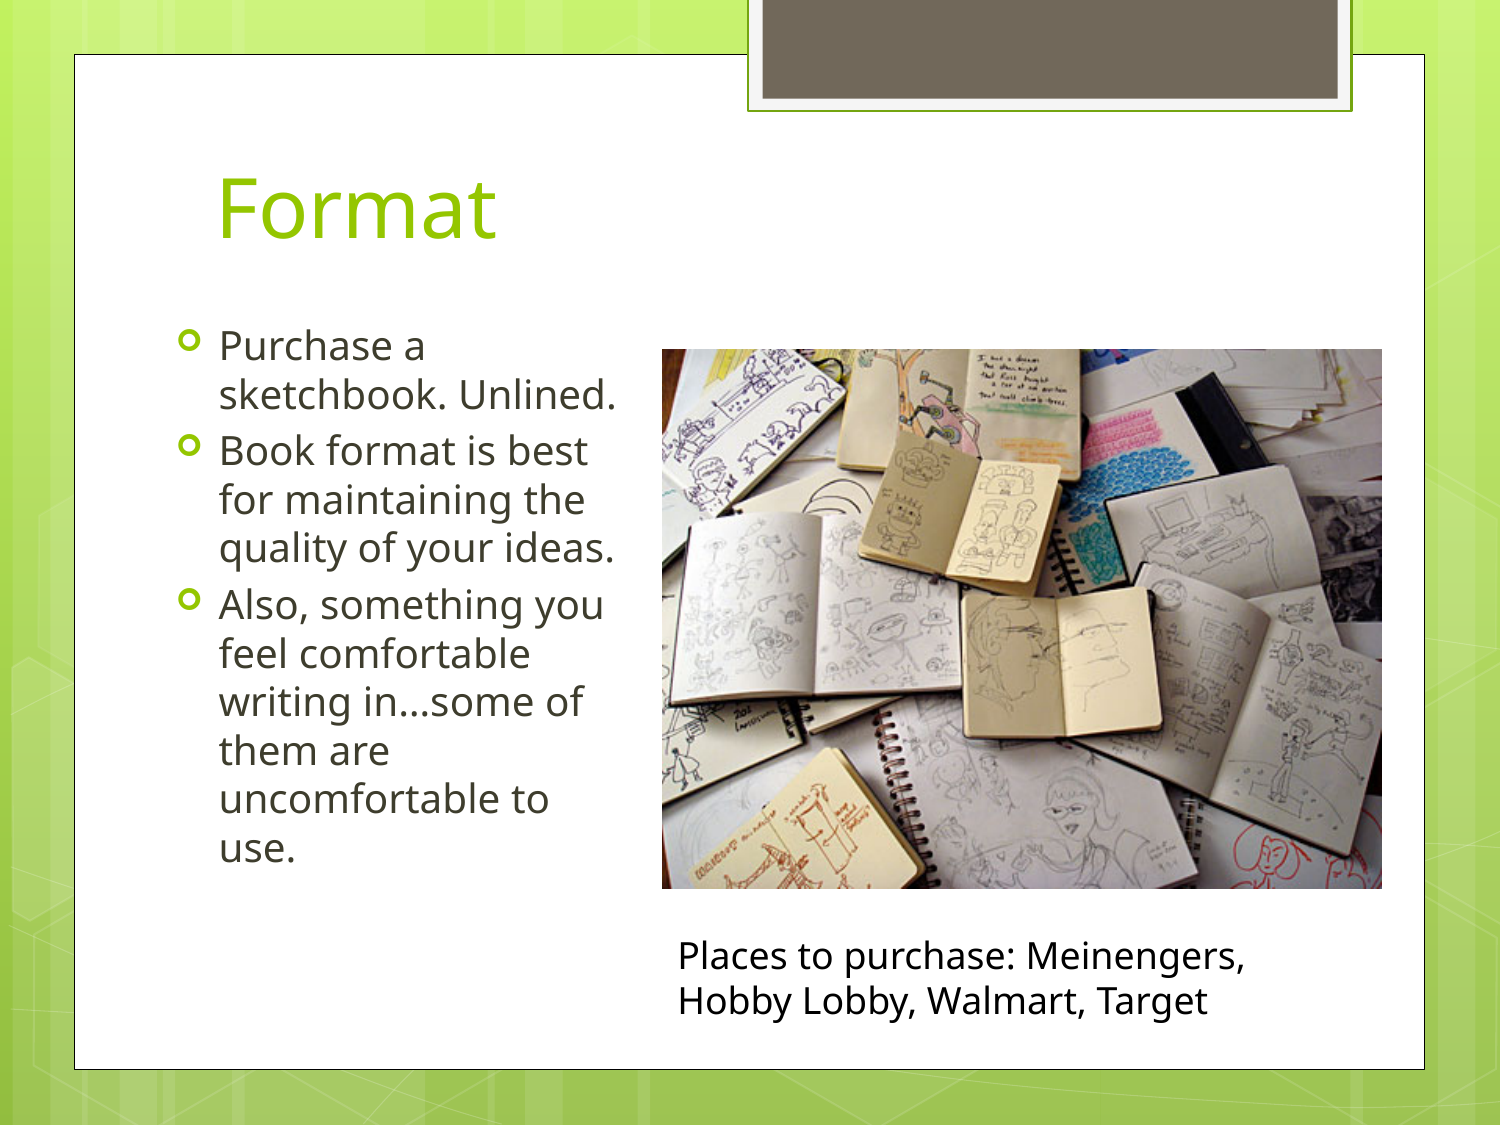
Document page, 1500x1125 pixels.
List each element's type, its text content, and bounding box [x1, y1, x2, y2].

list Purchase a sketchbook. Unlined. Book format is best for maintaining the quality of your ideas. Also, something you feel comfortable writing in…some of them are uncomfortable to use. [150, 312, 638, 982]
text_box Places to purchase: Meinengers, Hobby Lobby, Walmart, Target [662, 924, 1382, 1075]
picture [662, 349, 1382, 890]
title Format [200, 75, 1353, 263]
